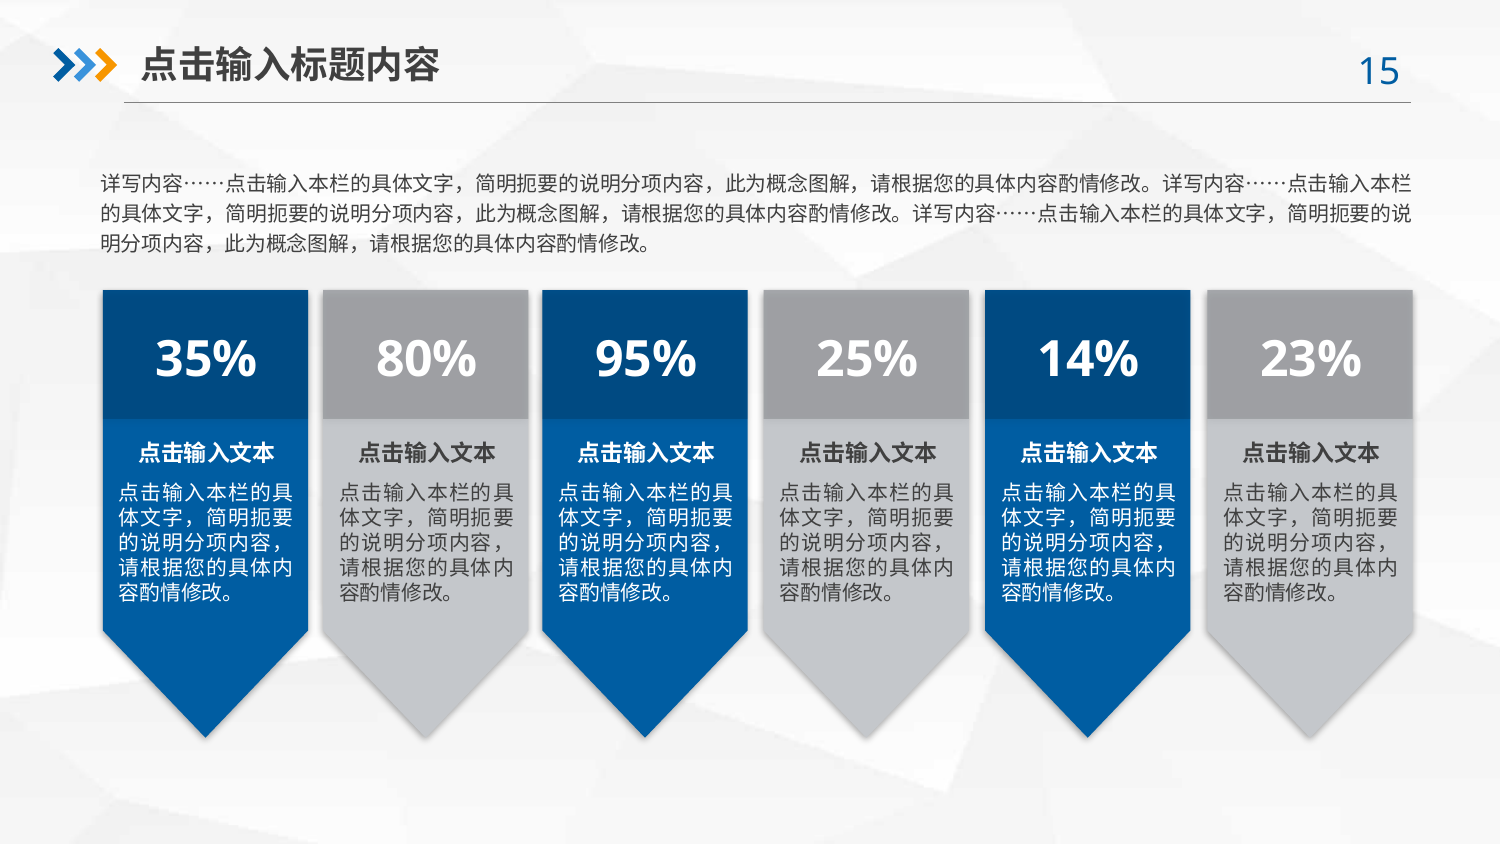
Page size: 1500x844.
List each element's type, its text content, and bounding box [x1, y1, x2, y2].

text_box 点击输入文本 [129, 436, 285, 476]
text_box [1206, 425, 1414, 739]
text_box 点击输入本栏的具体文字，简明扼要的说明分项内容，请根据您的具体内容酌情修改。 [1217, 476, 1404, 579]
text_box 23% [1229, 323, 1393, 393]
text_box 点击输入本栏的具体文字，简明扼要的说明分项内容，请根据您的具体内容酌情修改。 [552, 476, 739, 579]
text_box 14% [1007, 323, 1171, 393]
picture [0, 0, 1500, 844]
text_box 点击输入文本 [569, 436, 725, 476]
text_box 点击输入本栏的具体文字，简明扼要的说明分项内容，请根据您的具体内容酌情修改。 [113, 476, 300, 579]
text_box 点击输入本栏的具体文字，简明扼要的说明分项内容，请根据您的具体内容酌情修改。 [995, 476, 1182, 579]
text_box [1207, 289, 1413, 420]
text_box [984, 289, 1191, 420]
text_box 点击输入文本 [790, 436, 946, 476]
text_box [984, 426, 1192, 739]
text_box 点击输入标题内容 [140, 32, 491, 95]
text_box [102, 425, 309, 739]
text_box 25% [786, 323, 949, 393]
text_box [542, 289, 748, 420]
text_box 点击输入文本 [349, 436, 506, 476]
text_box 95% [564, 323, 728, 393]
text_box [322, 425, 530, 739]
text_box [322, 289, 529, 420]
text_box 点击输入文本 [1234, 436, 1390, 476]
text_box 80% [345, 323, 509, 393]
text_box 点击输入本栏的具体文字，简明扼要的说明分项内容，请根据您的具体内容酌情修改。 [774, 476, 960, 579]
text_box [763, 289, 970, 420]
text_box [762, 425, 970, 739]
text_box [102, 289, 309, 420]
text_box [541, 425, 749, 739]
text_box 35% [125, 323, 289, 393]
text_box 点击输入文本 [1011, 436, 1168, 476]
text_box 详写内容……点击输入本栏的具体文字，简明扼要的说明分项内容，此为概念图解，请根据您的具体内容酌情修改。详写内容……点击输入本栏的具体文字，简明扼要的说明分项内容，此为概念图解，请根据您的具体内容酌情修改。详写内容……点击输入本栏的具体文字，简明扼要的说明分项内容，此为概念图解，请根据您的具体内容酌情修改。 [94, 162, 1418, 269]
text_box 点击输入本栏的具体文字，简明扼要的说明分项内容，请根据您的具体内容酌情修改。 [333, 476, 520, 579]
